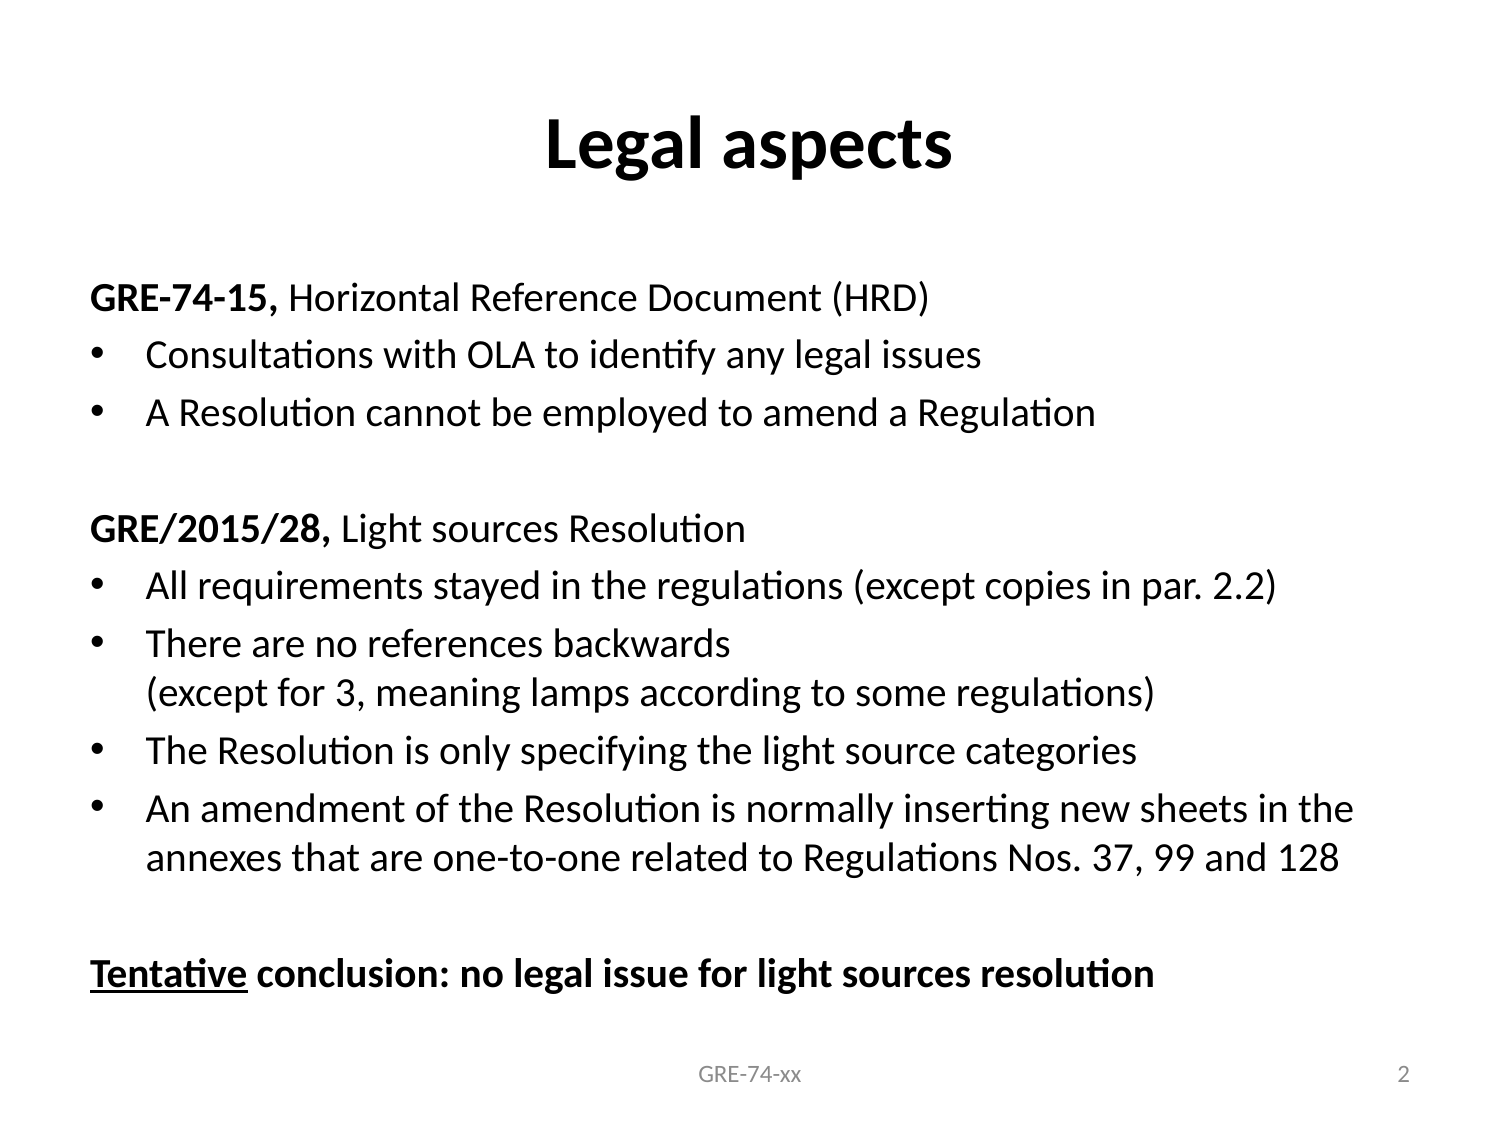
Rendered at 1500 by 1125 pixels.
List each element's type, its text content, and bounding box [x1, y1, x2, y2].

slide_number 2 [1074, 1042, 1425, 1103]
list GRE-74-15, Horizontal Reference Document (HRD) Consultations with OLA to identify any legal issues A Resolution cannot be employed to amend a Regulation GRE/2015/28, Light sources Resolution All requirements stayed in the regulations (except copies in par. 2.2) There are no references backwards (except for 3, meaning lamps according to some regulations) The Resolution is only specifying the light source categories An amendment of the Resolution is normally inserting new sheets in the annexes that are one-to-one related to Regulations Nos. 37, 99 and 128 Tentative conclusion: no legal issue for light sources resolution [75, 262, 1425, 1005]
footer GRE-74-xx [512, 1042, 988, 1103]
title Legal aspects [75, 45, 1425, 233]
